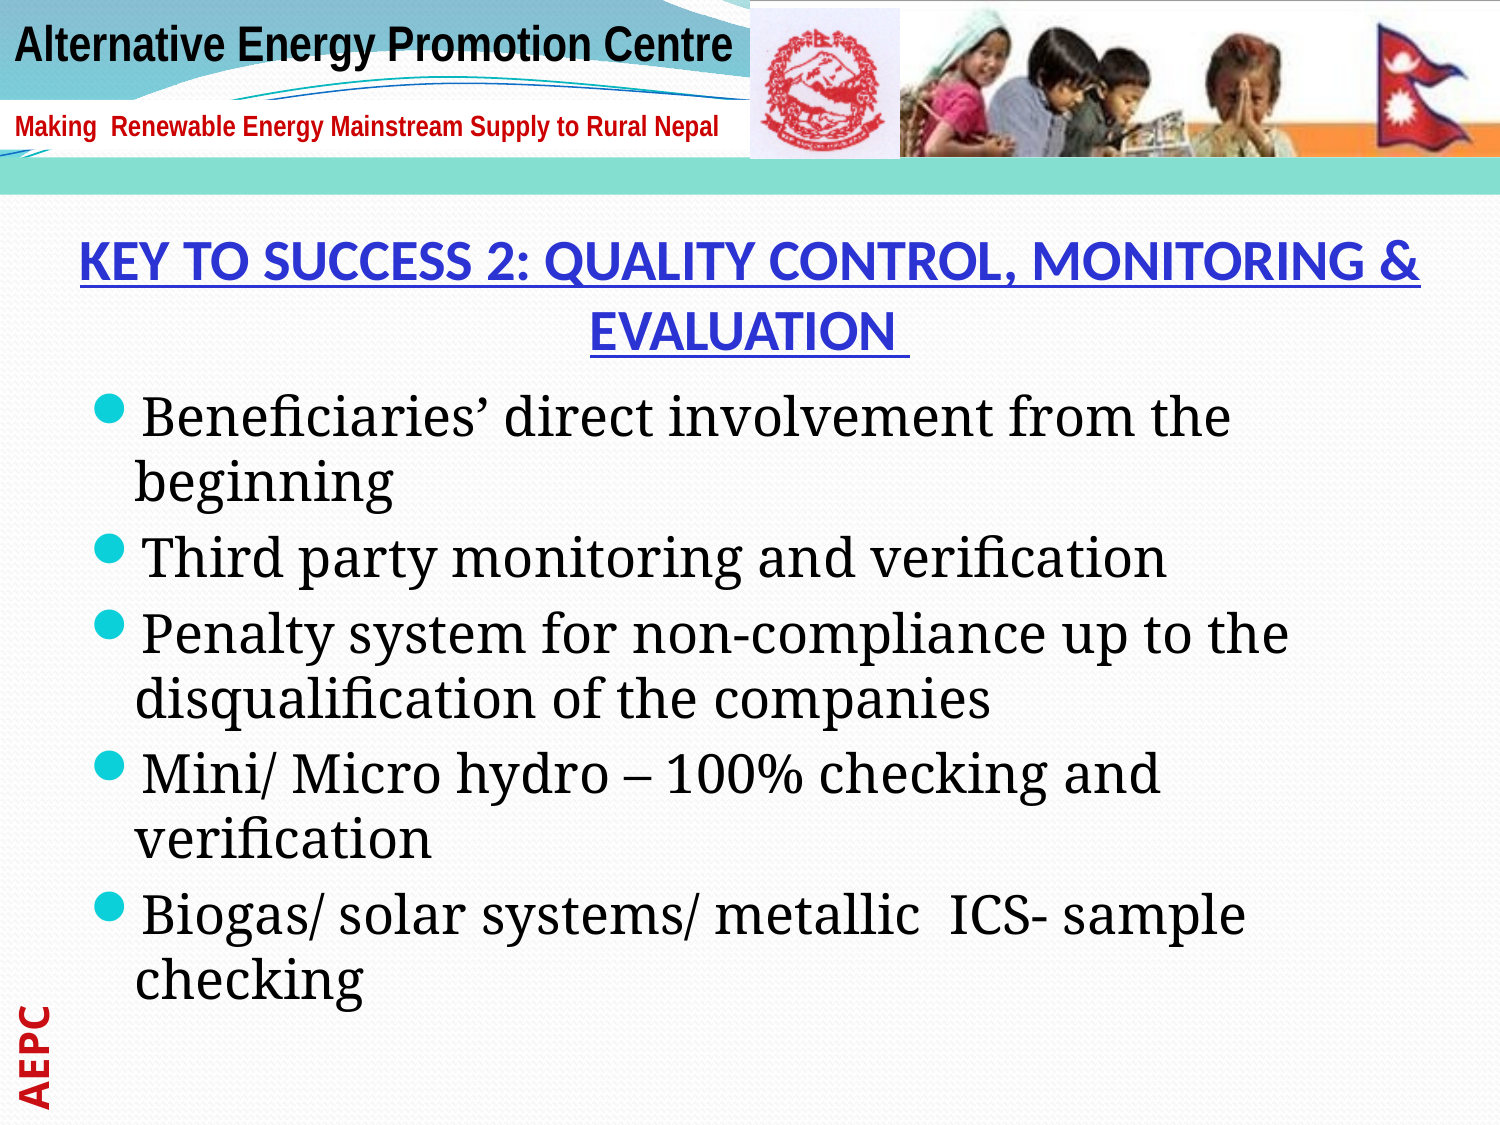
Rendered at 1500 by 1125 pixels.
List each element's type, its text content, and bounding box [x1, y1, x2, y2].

list Beneficiaries’ direct involvement from the beginning Third party monitoring and verification Penalty system for non-compliance up to the disqualification of the companies Mini/ Micro hydro – 100% checking and verification Biogas/ solar systems/ metallic ICS- sample checking [74, 374, 1426, 901]
picture [750, 0, 1500, 157]
title Key TO Success 2: Quality Control, Monitoring & Evaluation [74, 174, 1426, 363]
